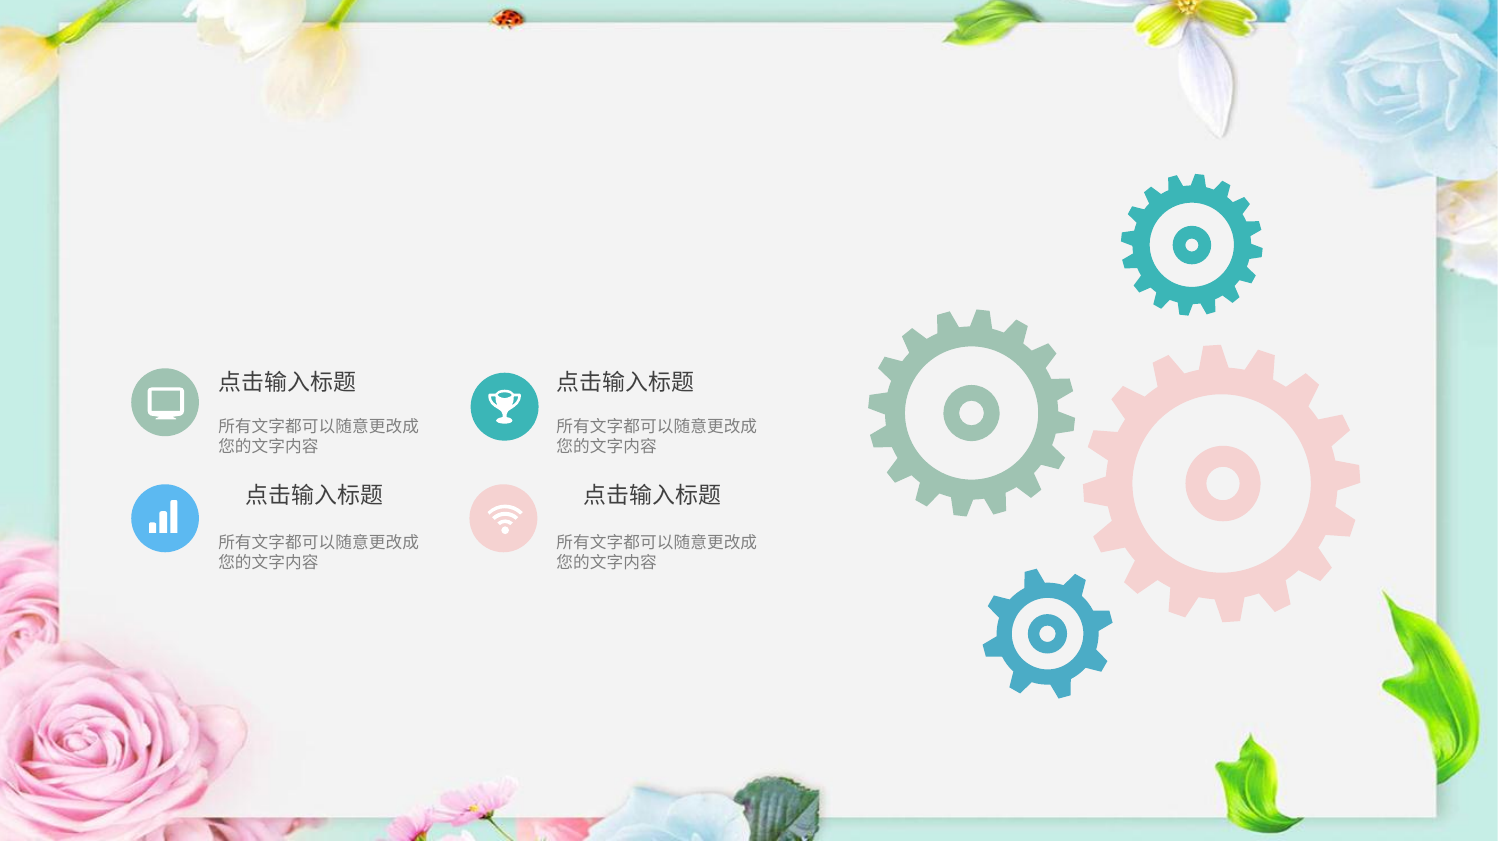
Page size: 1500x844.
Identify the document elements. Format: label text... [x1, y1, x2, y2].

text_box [982, 568, 1113, 699]
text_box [470, 372, 539, 441]
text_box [131, 368, 199, 437]
text_box 点击输入标题 [556, 483, 749, 523]
picture [0, 0, 1498, 841]
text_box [131, 484, 199, 553]
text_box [1120, 173, 1263, 316]
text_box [469, 484, 538, 553]
text_box 所有文字都可以随意更改成您的文字内容 [556, 396, 774, 466]
text_box 点击输入标题 [218, 483, 411, 523]
text_box 所有文字都可以随意更改成您的文字内容 [218, 396, 431, 466]
text_box 点击输入标题 [556, 367, 749, 407]
text_box 点击输入标题 [218, 367, 411, 407]
text_box 所有文字都可以随意更改成您的文字内容 [556, 512, 774, 582]
text_box 所有文字都可以随意更改成您的文字内容 [218, 512, 434, 582]
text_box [868, 309, 1076, 517]
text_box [1082, 344, 1361, 623]
